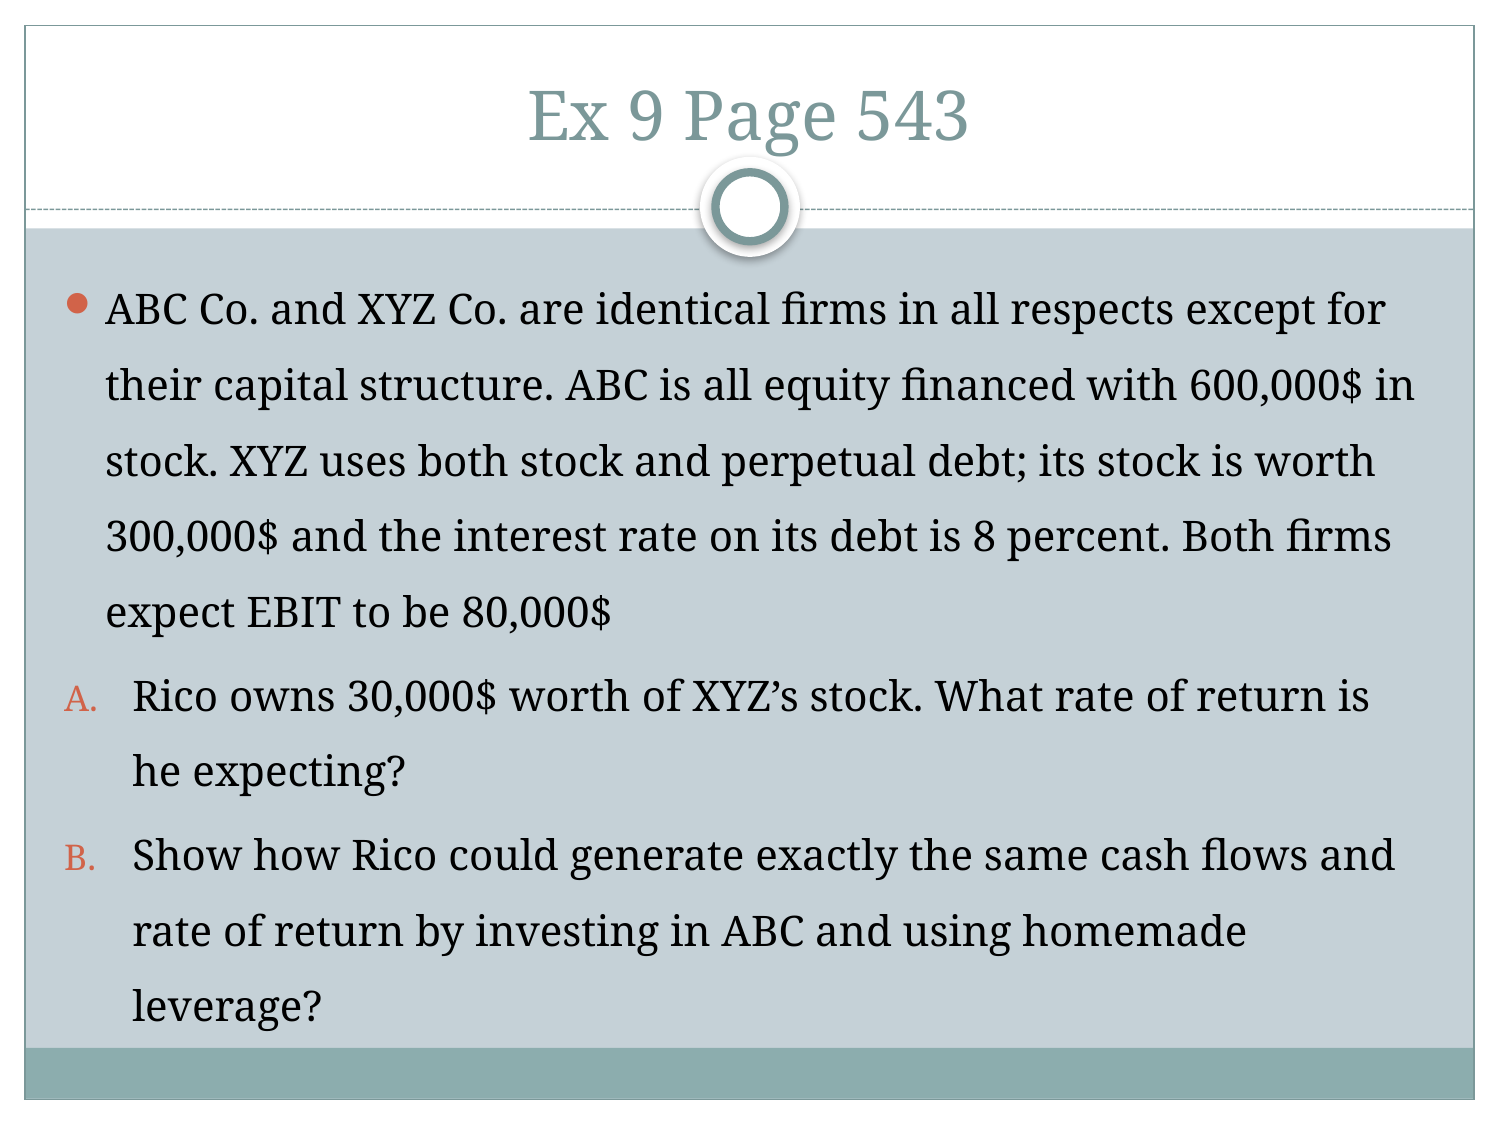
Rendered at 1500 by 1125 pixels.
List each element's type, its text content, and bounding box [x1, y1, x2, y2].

list ABC Co. and XYZ Co. are identical firms in all respects except for their capital structure. ABC is all equity financed with 600,000$ in stock. XYZ uses both stock and perpetual debt; its stock is worth 300,000$ and the interest rate on its debt is 8 percent. Both firms expect EBIT to be 80,000$ Rico owns 30,000$ worth of XYZ’s stock. What rate of return is he expecting? Show how Rico could generate exactly the same cash flows and rate of return by investing in ABC and using homemade leverage? [49, 250, 1445, 1038]
title Ex 9 Page 543 [49, 37, 1450, 162]
